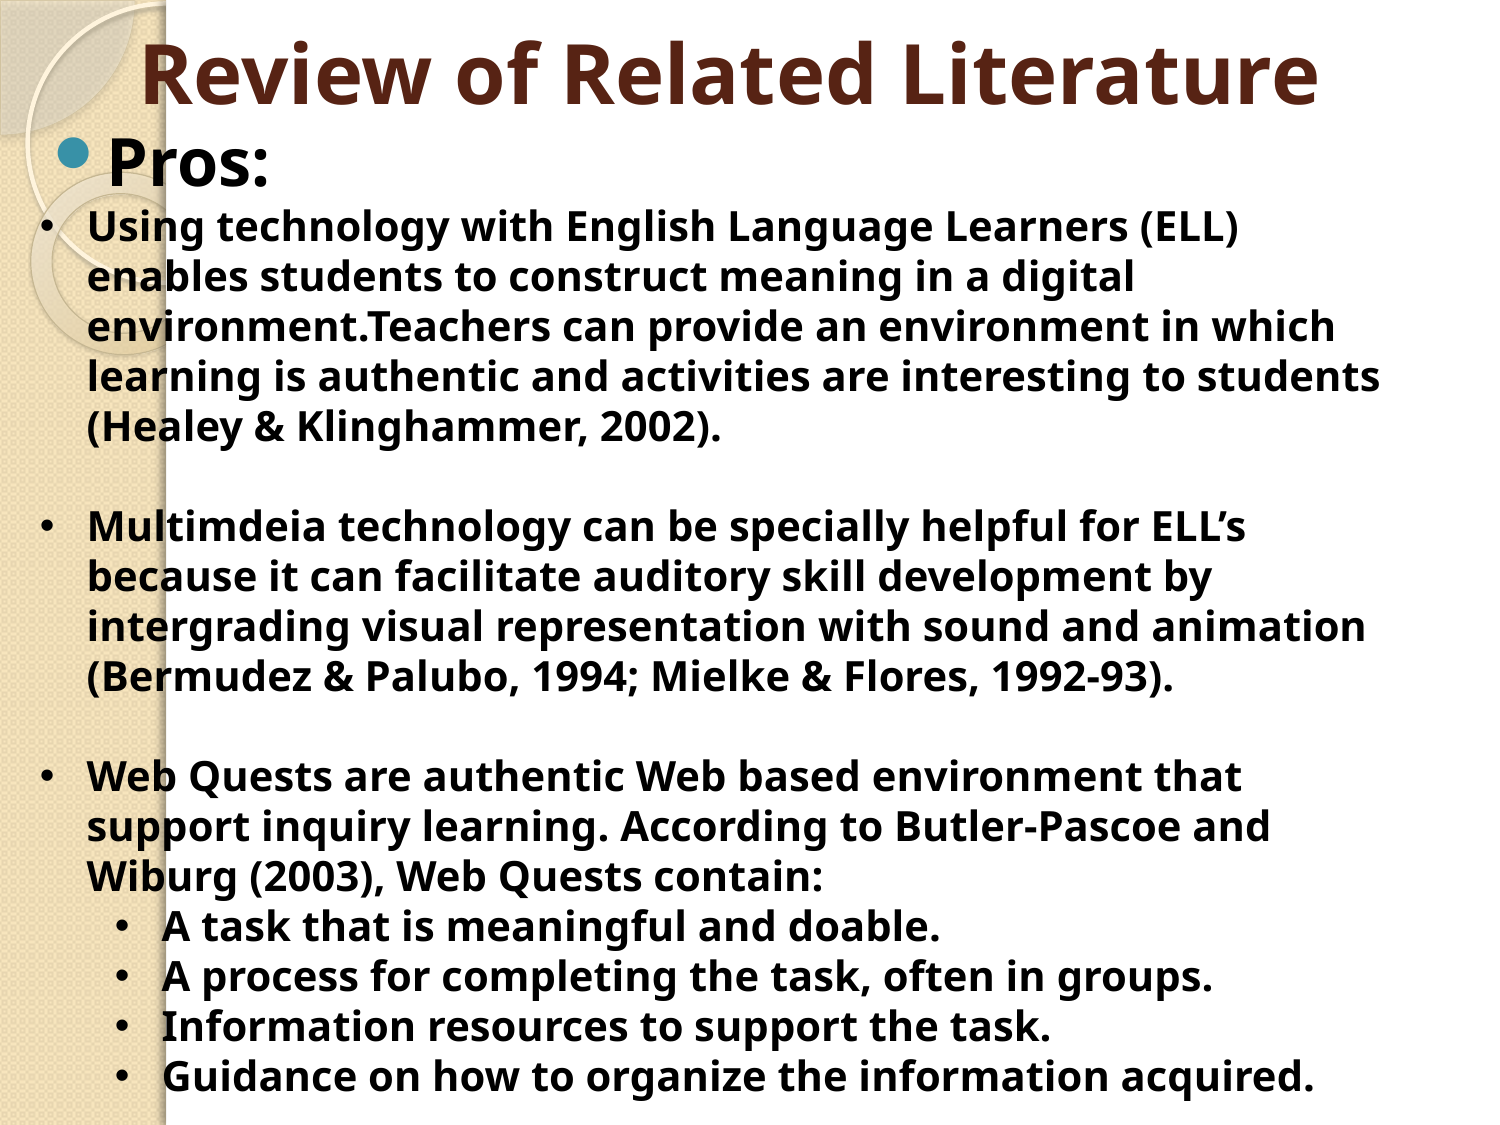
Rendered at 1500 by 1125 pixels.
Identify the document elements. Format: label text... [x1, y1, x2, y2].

title Review of Related Literature [30, 24, 1430, 118]
text_box Pros: Using technology with English Language Learners (ELL) enables students to construct meaning in a digital environment.Teachers can provide an environment in which learning is authentic and activities are interesting to students (Healey & Klinghammer, 2002). Multimdeia technology can be specially helpful for ELL’s because it can facilitate auditory skill development by intergrading visual representation with sound and animation (Bermudez & Palubo, 1994; Mielke & Flores, 1992-93). Web Quests are authentic Web based environment that support inquiry learning. According to Butler-Pascoe and Wiburg (2003), Web Quests contain: A task that is meaningful and doable. A process for completing the task, often in groups. Information resources to support the task. Guidance on how to organize the information acquired. [24, 112, 1425, 1125]
